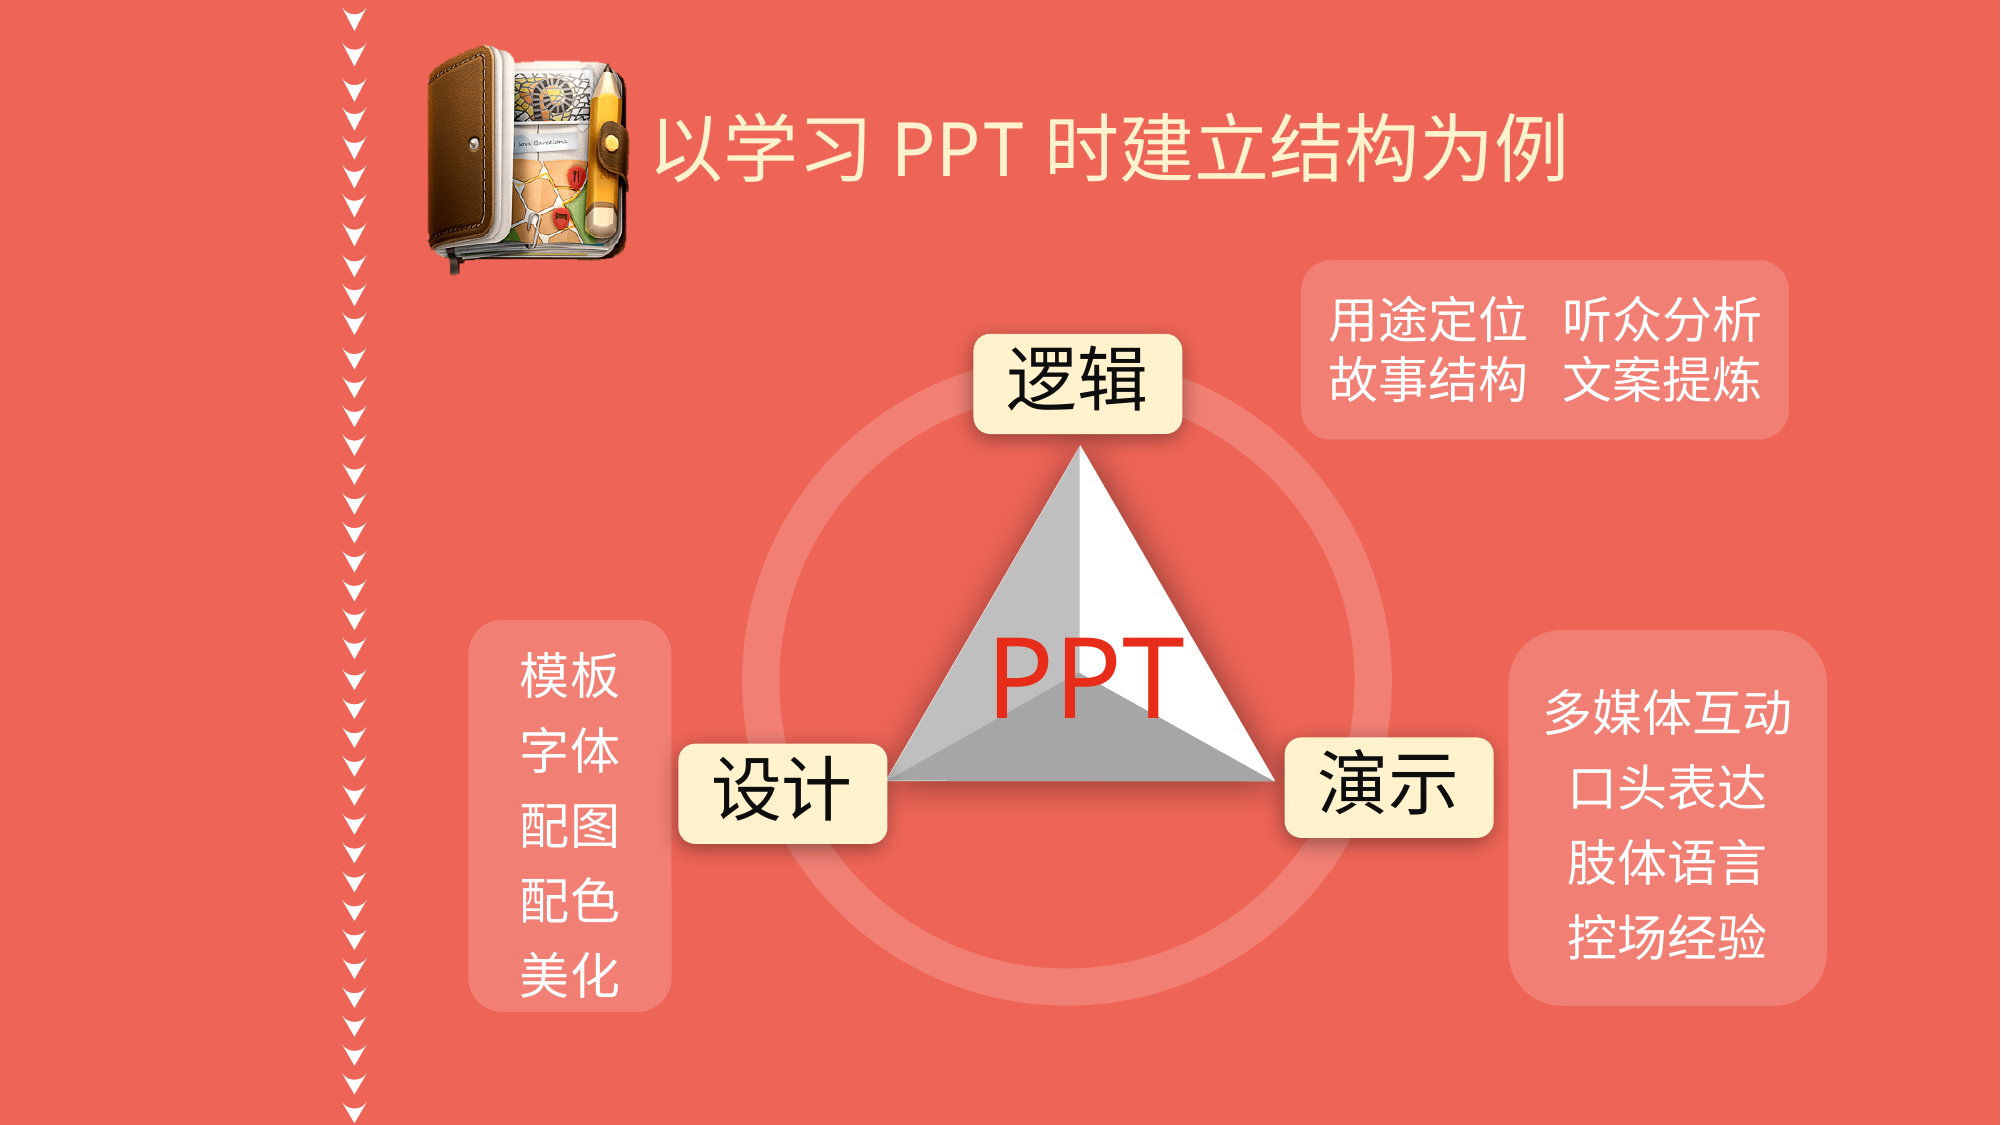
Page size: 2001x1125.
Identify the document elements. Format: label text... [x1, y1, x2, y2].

text_box [1300, 259, 1790, 441]
text_box [340, 870, 369, 895]
text_box [340, 221, 369, 249]
text_box [340, 462, 369, 488]
text_box [990, 453, 1081, 598]
text_box [340, 1014, 369, 1039]
text_box [340, 726, 369, 750]
picture [422, 38, 637, 284]
text_box [340, 106, 369, 133]
text_box [340, 636, 369, 662]
text_box 以学习PPT时建立结构为例 [637, 94, 1585, 199]
text_box [340, 77, 369, 105]
text_box [340, 311, 369, 338]
text_box [340, 346, 369, 372]
text_box [340, 957, 369, 981]
text_box [340, 491, 369, 517]
text_box 模板 字体 配图 配色 美化 [505, 621, 635, 1012]
text_box 用途定位 听众分析 故事结构 文案提炼 [1314, 280, 1778, 416]
text_box [340, 754, 369, 779]
text_box [340, 841, 369, 866]
text_box [340, 697, 369, 722]
text_box [1201, 651, 1269, 776]
text_box [467, 618, 673, 1013]
text_box [340, 549, 369, 575]
text_box [340, 668, 369, 693]
text_box 多媒体互动 口头表达 肢体语言 控场经验 [1527, 659, 1808, 974]
text_box [340, 404, 369, 430]
text_box [340, 1101, 369, 1125]
text_box [340, 607, 369, 633]
text_box [340, 163, 369, 191]
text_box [678, 737, 888, 844]
text_box [899, 732, 1269, 783]
text_box [340, 134, 369, 162]
text_box [340, 1043, 369, 1068]
text_box [340, 375, 369, 401]
text_box [340, 783, 369, 808]
text_box [340, 899, 369, 924]
text_box [340, 985, 369, 1010]
text_box [1081, 453, 1171, 598]
text_box [340, 282, 369, 309]
text_box [897, 632, 971, 772]
text_box [340, 812, 369, 837]
text_box [340, 433, 369, 459]
text_box [340, 6, 369, 34]
text_box [340, 1072, 369, 1097]
text_box [340, 253, 369, 280]
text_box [1284, 731, 1494, 838]
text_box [973, 327, 1183, 435]
text_box [340, 41, 369, 69]
text_box [796, 855, 1341, 1007]
text_box [741, 373, 958, 734]
text_box PPT [971, 598, 1201, 749]
text_box [1195, 381, 1393, 728]
text_box [340, 578, 369, 604]
text_box [340, 520, 369, 546]
text_box [340, 928, 369, 953]
text_box [1507, 629, 1828, 1007]
text_box [340, 192, 369, 220]
